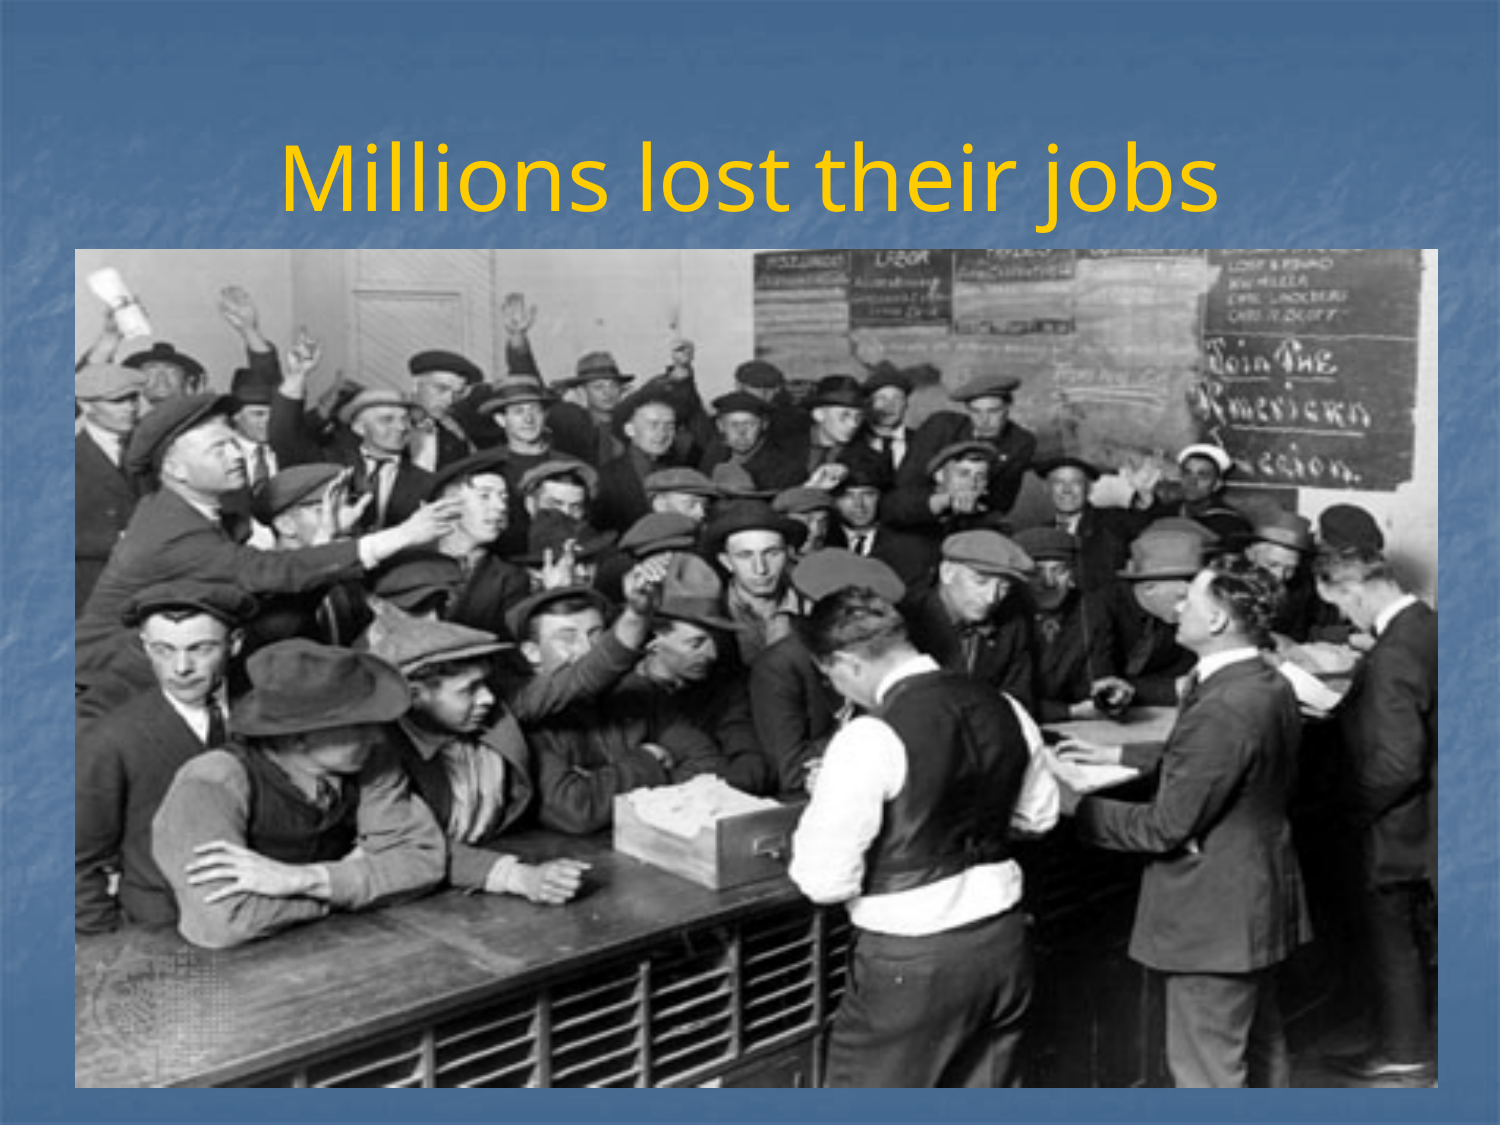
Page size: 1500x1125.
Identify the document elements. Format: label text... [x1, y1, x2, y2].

picture [74, 249, 1438, 1088]
title Millions lost their jobs [74, 62, 1426, 249]
